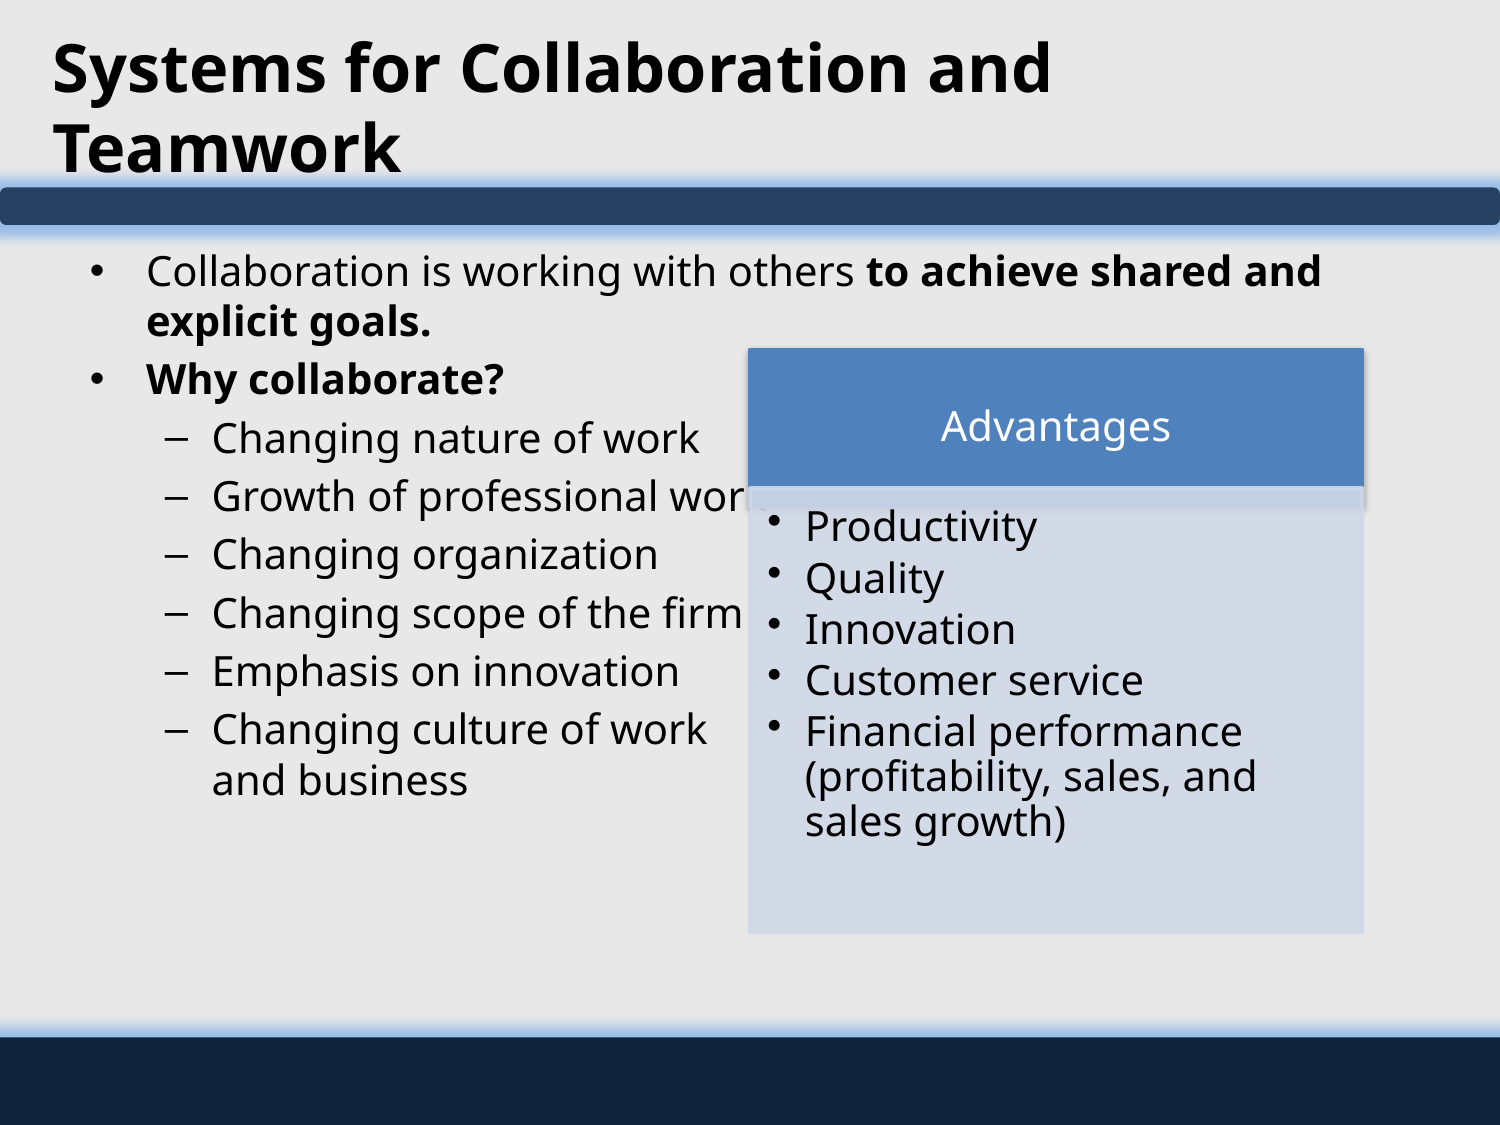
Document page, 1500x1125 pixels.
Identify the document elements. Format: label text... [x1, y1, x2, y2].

list Collaboration is working with others to achieve shared and explicit goals. Why collaborate? Changing nature of work Growth of professional work Changing organization Changing scope of the firm Emphasis on innovation Changing culture of work and business [75, 237, 1425, 980]
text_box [749, 349, 1363, 938]
title Systems for Collaboration and Teamwork [37, 49, 1426, 163]
